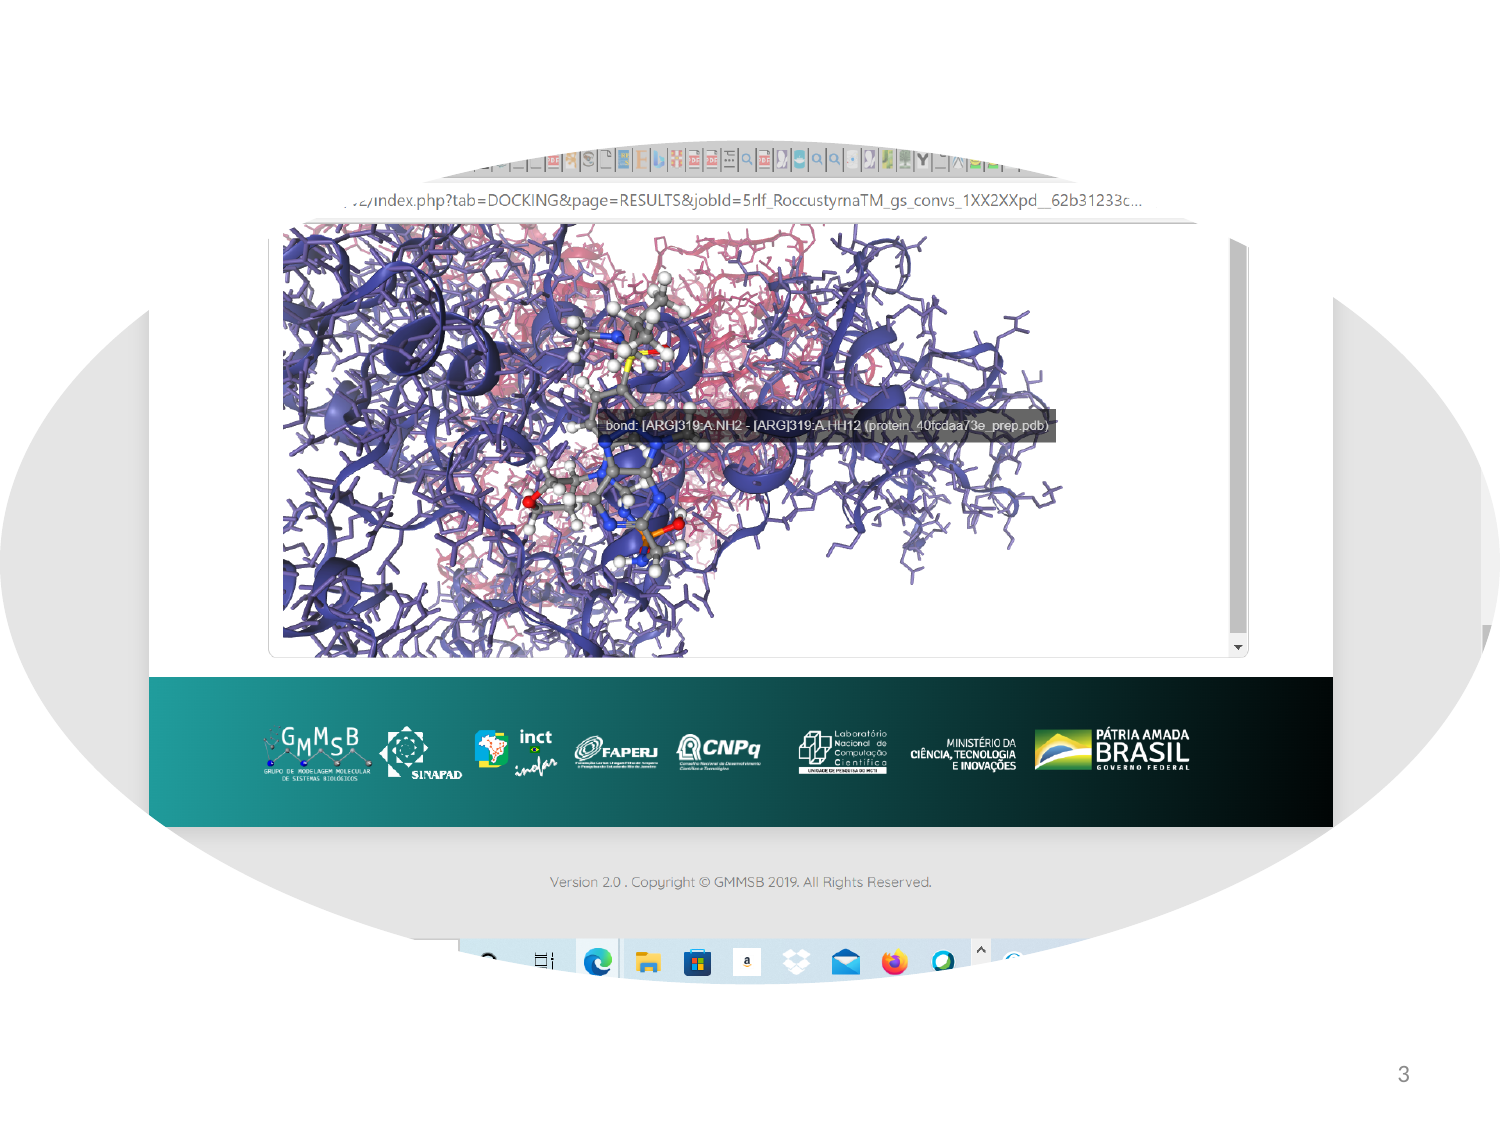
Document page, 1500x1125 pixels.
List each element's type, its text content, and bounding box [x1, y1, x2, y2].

slide_number 3 [1074, 1042, 1425, 1103]
picture [0, 140, 1500, 985]
